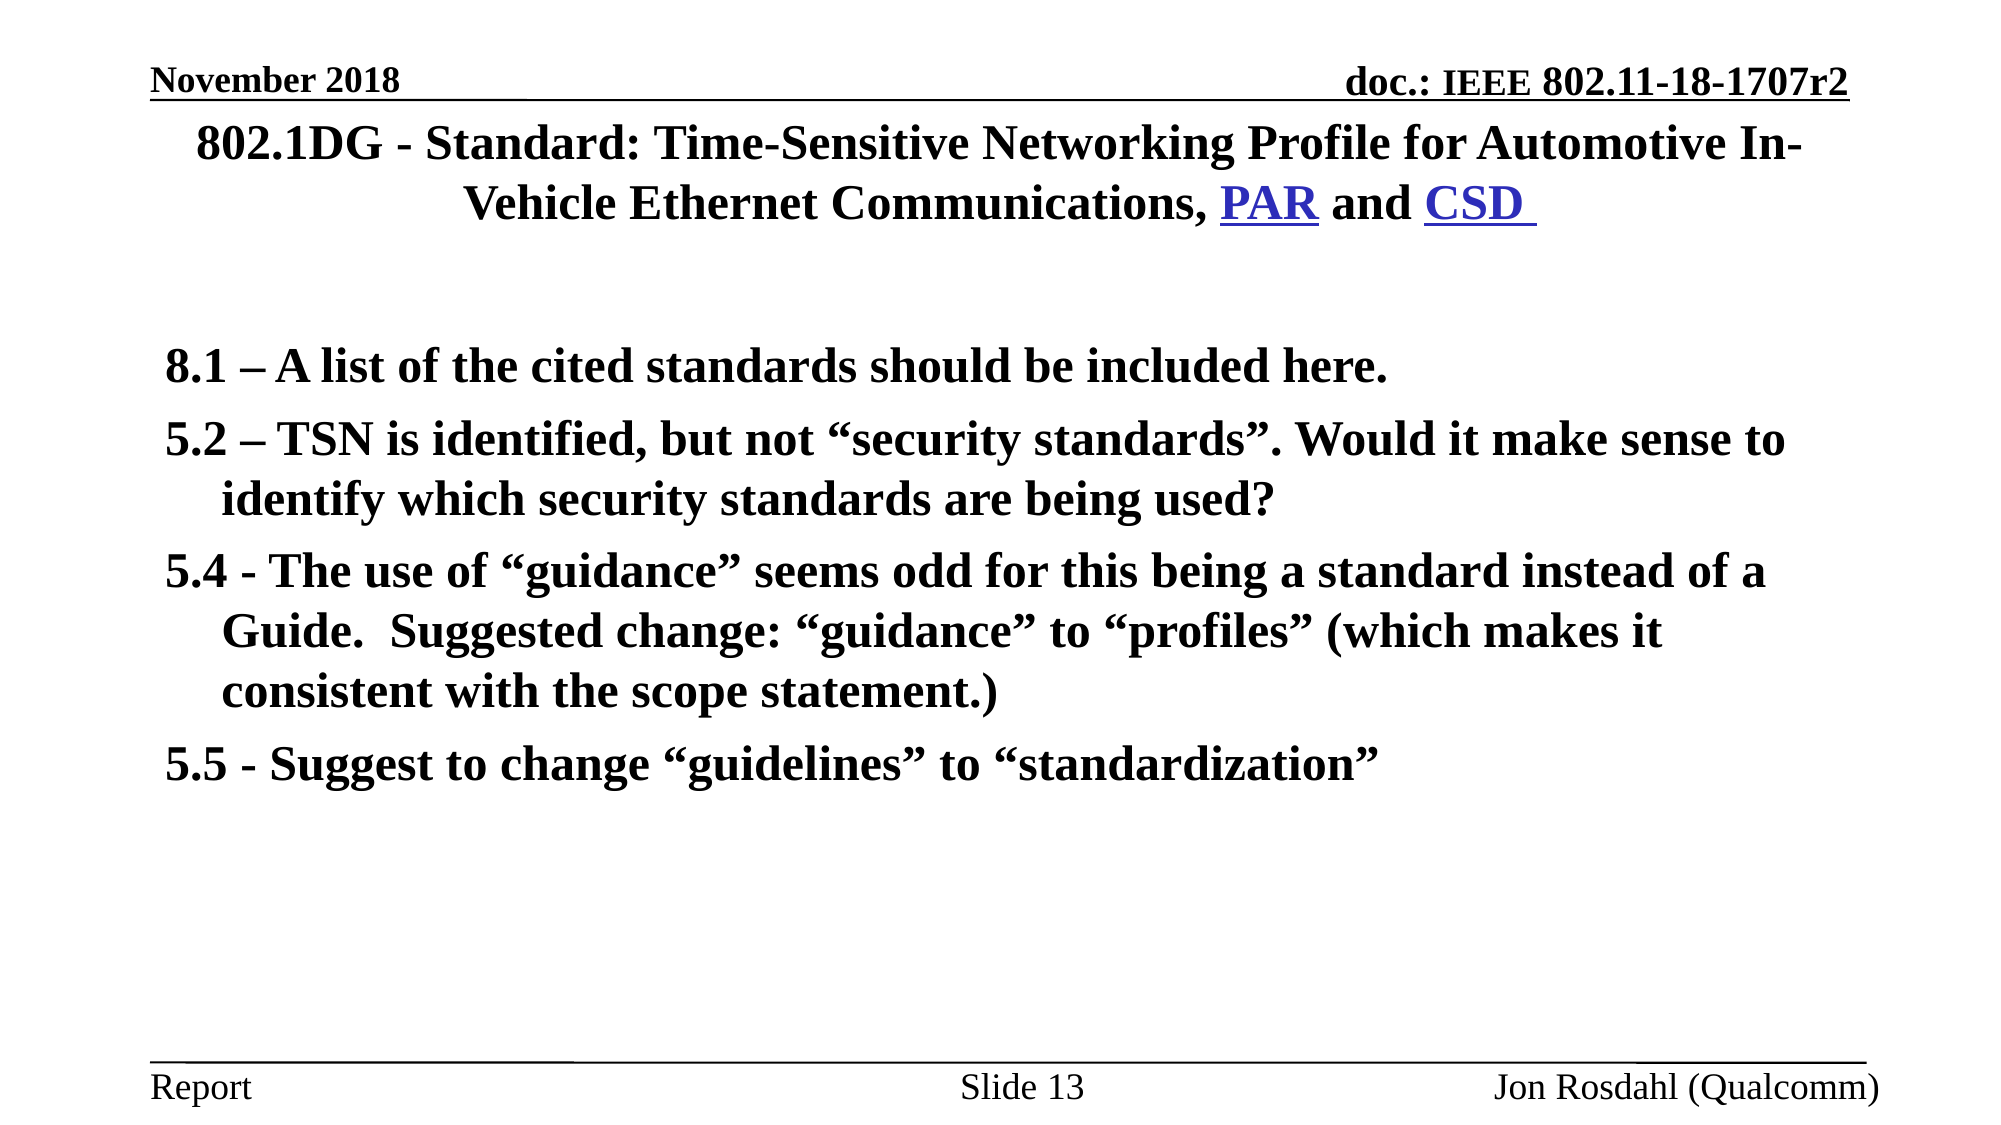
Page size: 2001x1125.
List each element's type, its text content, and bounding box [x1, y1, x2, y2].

title 802.1DG - Standard: Time-Sensitive Networking Profile for Automotive In-Vehicle Ethernet Communications, PAR and CSD [149, 112, 1850, 288]
footer Jon Rosdahl (Qualcomm) [1436, 1061, 1881, 1108]
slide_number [149, 49, 431, 100]
list 8.1 – A list of the cited standards should be included here. 5.2 – TSN is identified, but not “security standards”. Would it make sense to identify which security standards are being used? 5.4 - The use of “guidance” seems odd for this being a standard instead of a Guide. Suggested change: “guidance” to “profiles” (which makes it consistent with the scope statement.) 5.5 - Suggest to change “guidelines” to “standardization” [149, 324, 1850, 1000]
slide_number Slide 13 [950, 1061, 1095, 1125]
